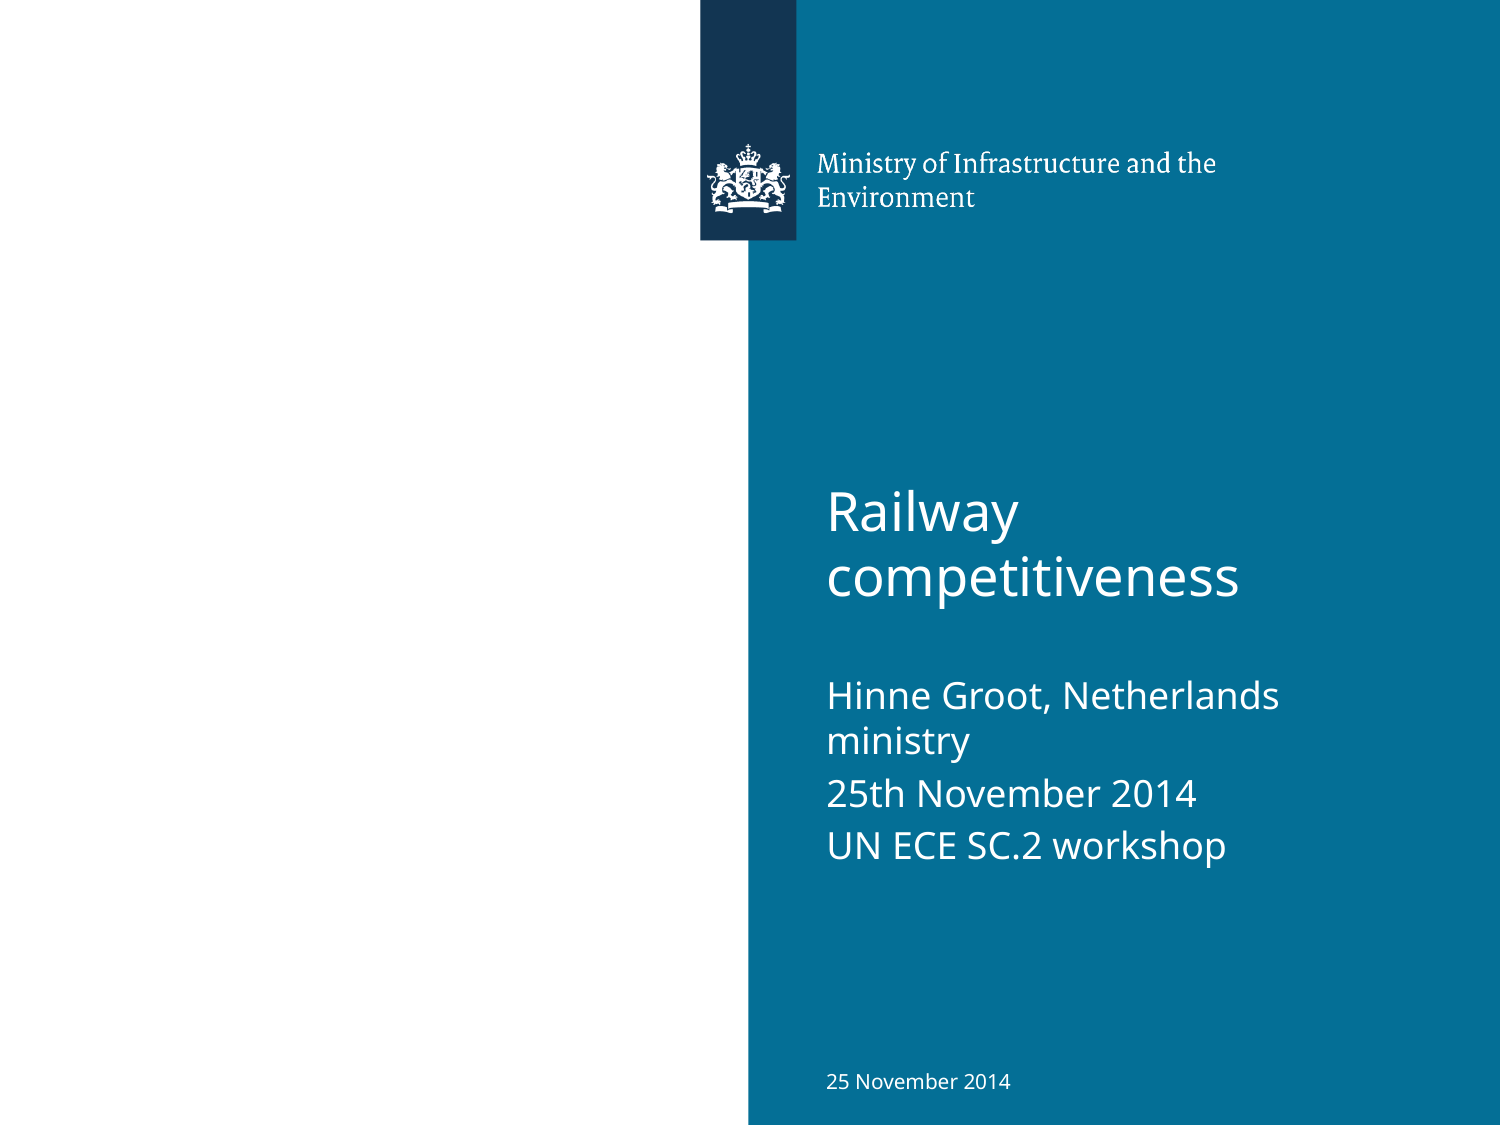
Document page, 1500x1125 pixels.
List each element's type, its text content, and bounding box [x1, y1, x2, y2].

picture [895, 159, 899, 172]
picture [820, 188, 829, 206]
picture [926, 193, 932, 206]
picture [956, 193, 962, 206]
picture [832, 154, 837, 172]
picture [839, 193, 844, 206]
picture [1148, 159, 1153, 172]
picture [1025, 158, 1030, 172]
picture [1060, 161, 1068, 172]
picture [1109, 161, 1118, 169]
picture [902, 193, 908, 206]
picture [821, 154, 827, 167]
picture [696, 0, 795, 336]
picture [1179, 157, 1185, 172]
picture [1162, 152, 1169, 172]
picture [1045, 159, 1052, 172]
picture [1074, 159, 1079, 172]
picture [918, 193, 924, 206]
picture [856, 159, 861, 172]
picture [886, 158, 891, 172]
picture [1205, 163, 1215, 169]
title Railway competitiveness [826, 471, 1417, 613]
picture [970, 159, 975, 172]
subtitle Hinne Groot, Netherlands ministry 25th November 2014 UN ECE SC.2 workshop [826, 619, 1417, 908]
picture [1195, 159, 1200, 172]
picture [1083, 159, 1094, 172]
picture [968, 192, 973, 206]
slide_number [826, 1068, 1472, 1104]
